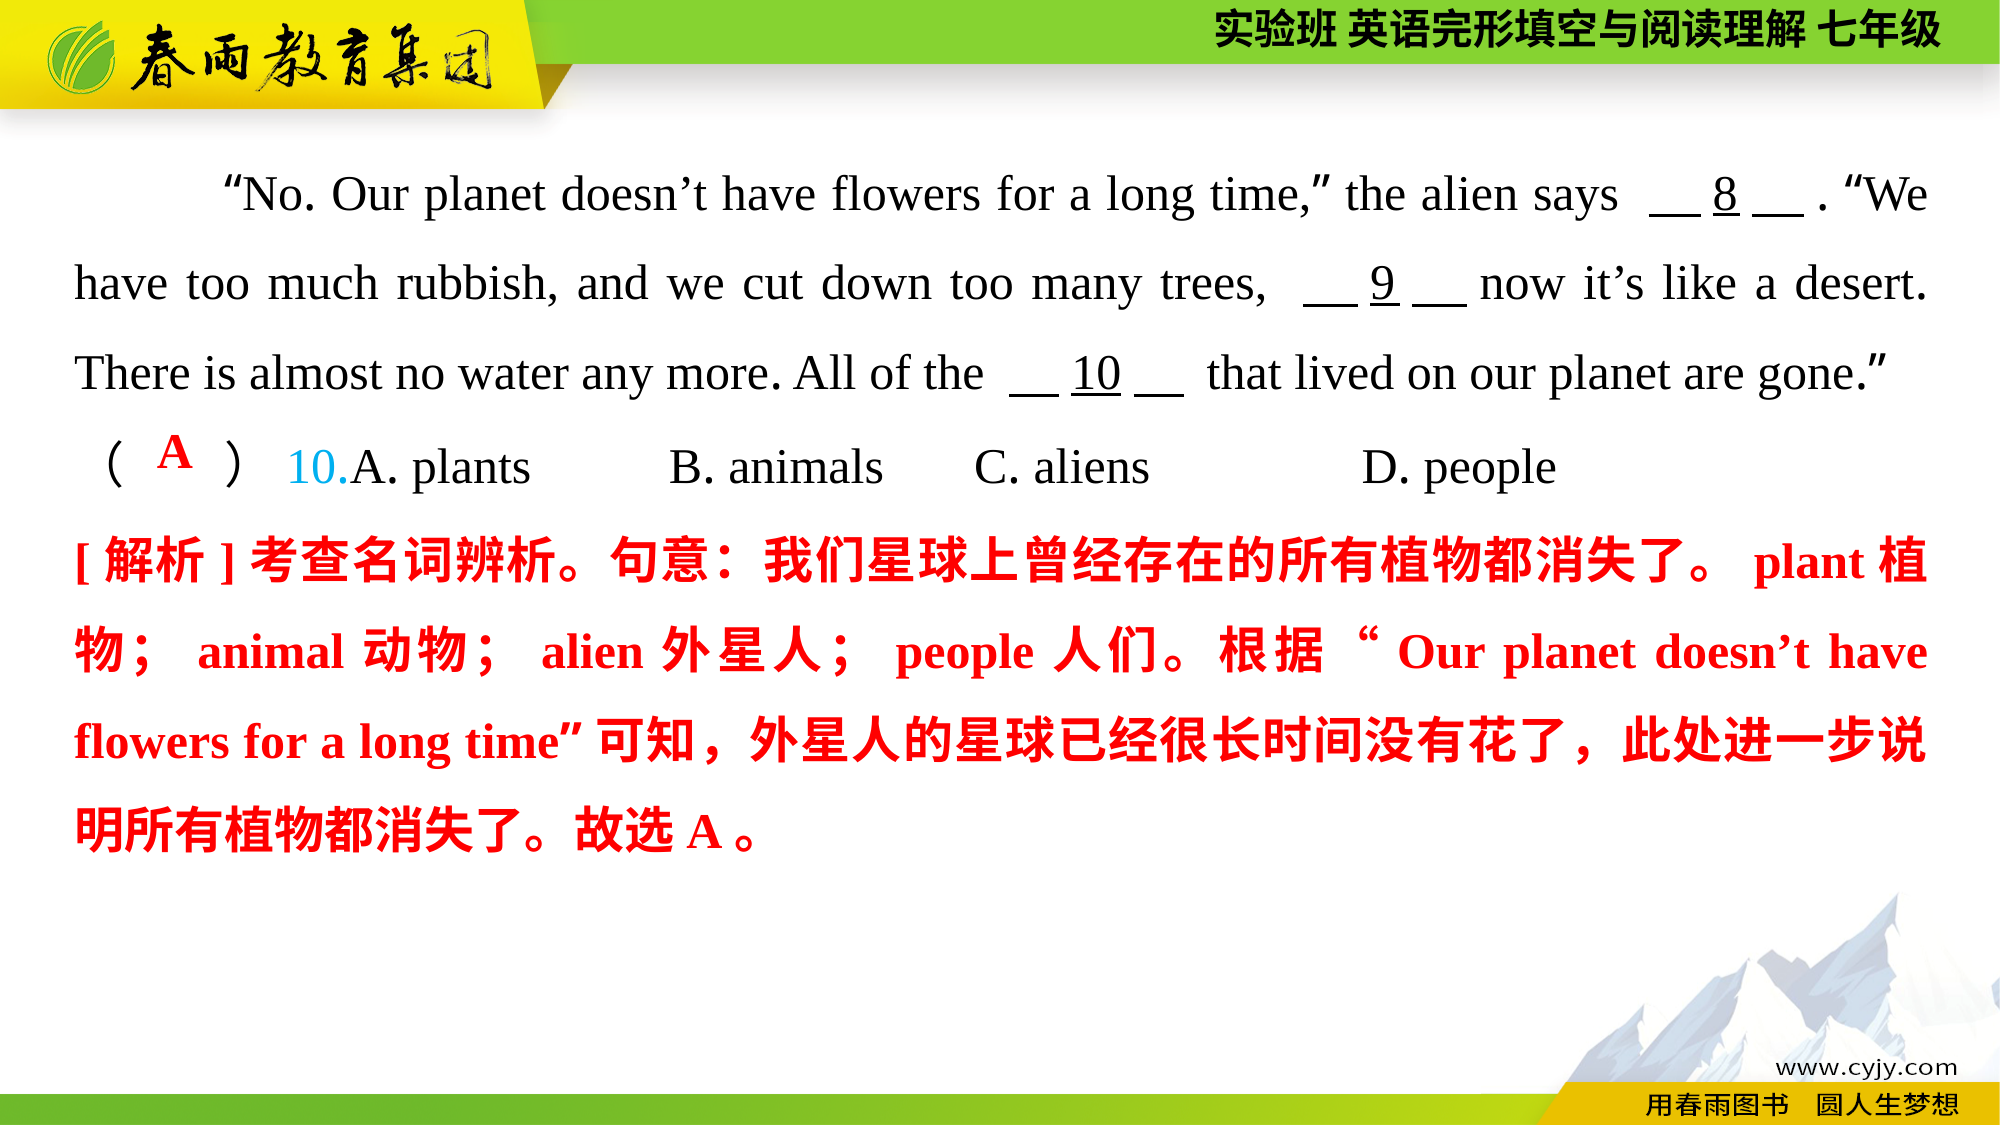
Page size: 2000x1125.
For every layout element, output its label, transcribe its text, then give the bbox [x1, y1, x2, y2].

text_box （ ）10.A. plants B. animals C. aliens D. people [59, 396, 1944, 490]
list “No. Our planet doesn’t have flowers for a long time,” the alien says 8 . “We have too much rubbish, and we cut down too many trees, 9 now it’s like a desert. There is almost no water any more. All of the 10 that lived on our planet are gone.” [59, 122, 1944, 396]
picture [0, 0, 2000, 1125]
text_box [解析]考查名词辨析。句意：我们星球上曾经存在的所有植物都消失了。plant植物；animal动物；alien外星人；people人们。根据“Our planet doesn’t have flowers for a long time”可知，外星人的星球已经很长时间没有花了，此处进一步说明所有植物都消失了。故选A。 [59, 490, 1944, 866]
text_box A [142, 410, 208, 486]
